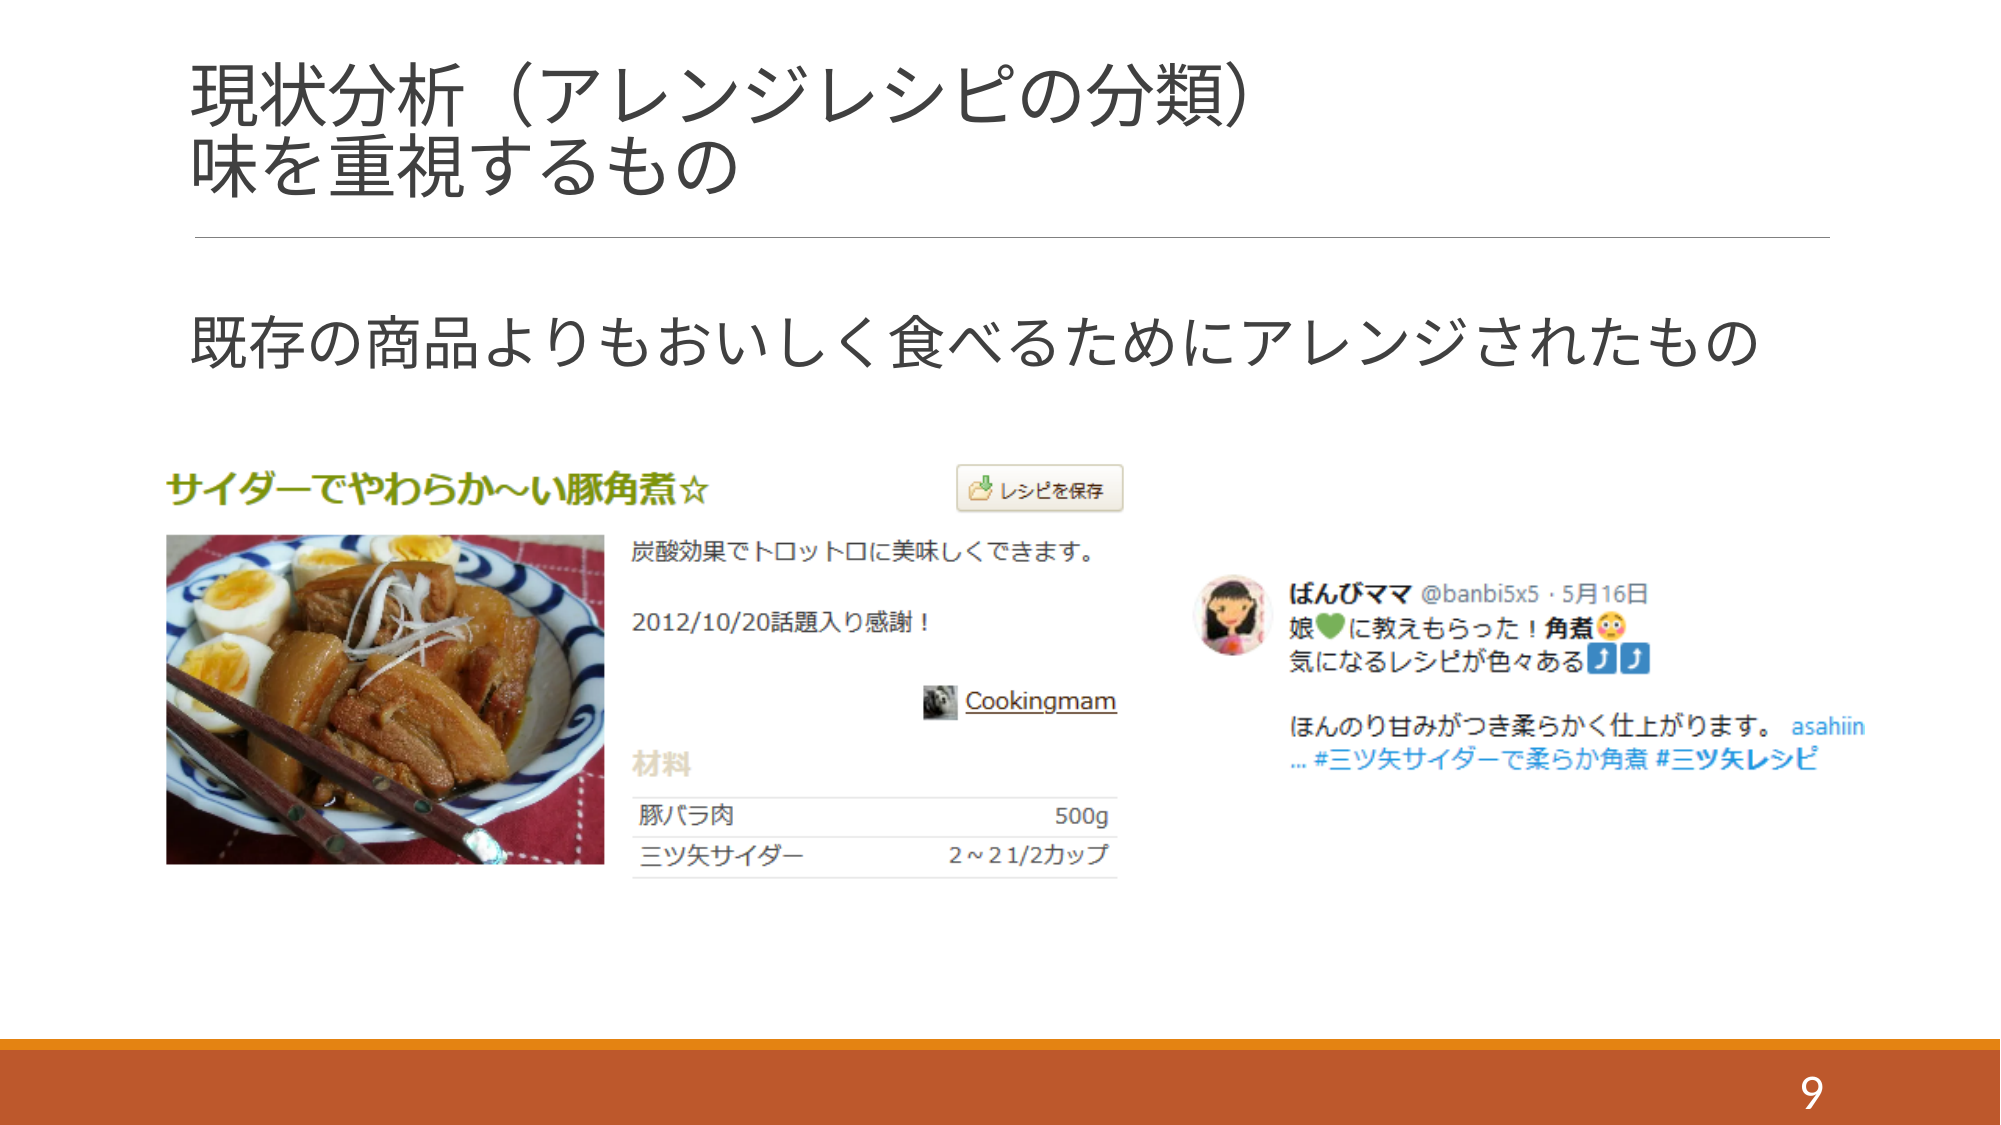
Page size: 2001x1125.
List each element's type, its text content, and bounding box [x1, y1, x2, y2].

slide_number 9 [1624, 1059, 1840, 1120]
picture [140, 452, 1138, 882]
list 既存の商品よりもおいしく食べるためにアレンジされたもの [174, 307, 1825, 968]
picture [1171, 561, 1866, 783]
title 現状分析（アレンジレシピの分類） 味を重視するもの [174, 55, 1825, 215]
